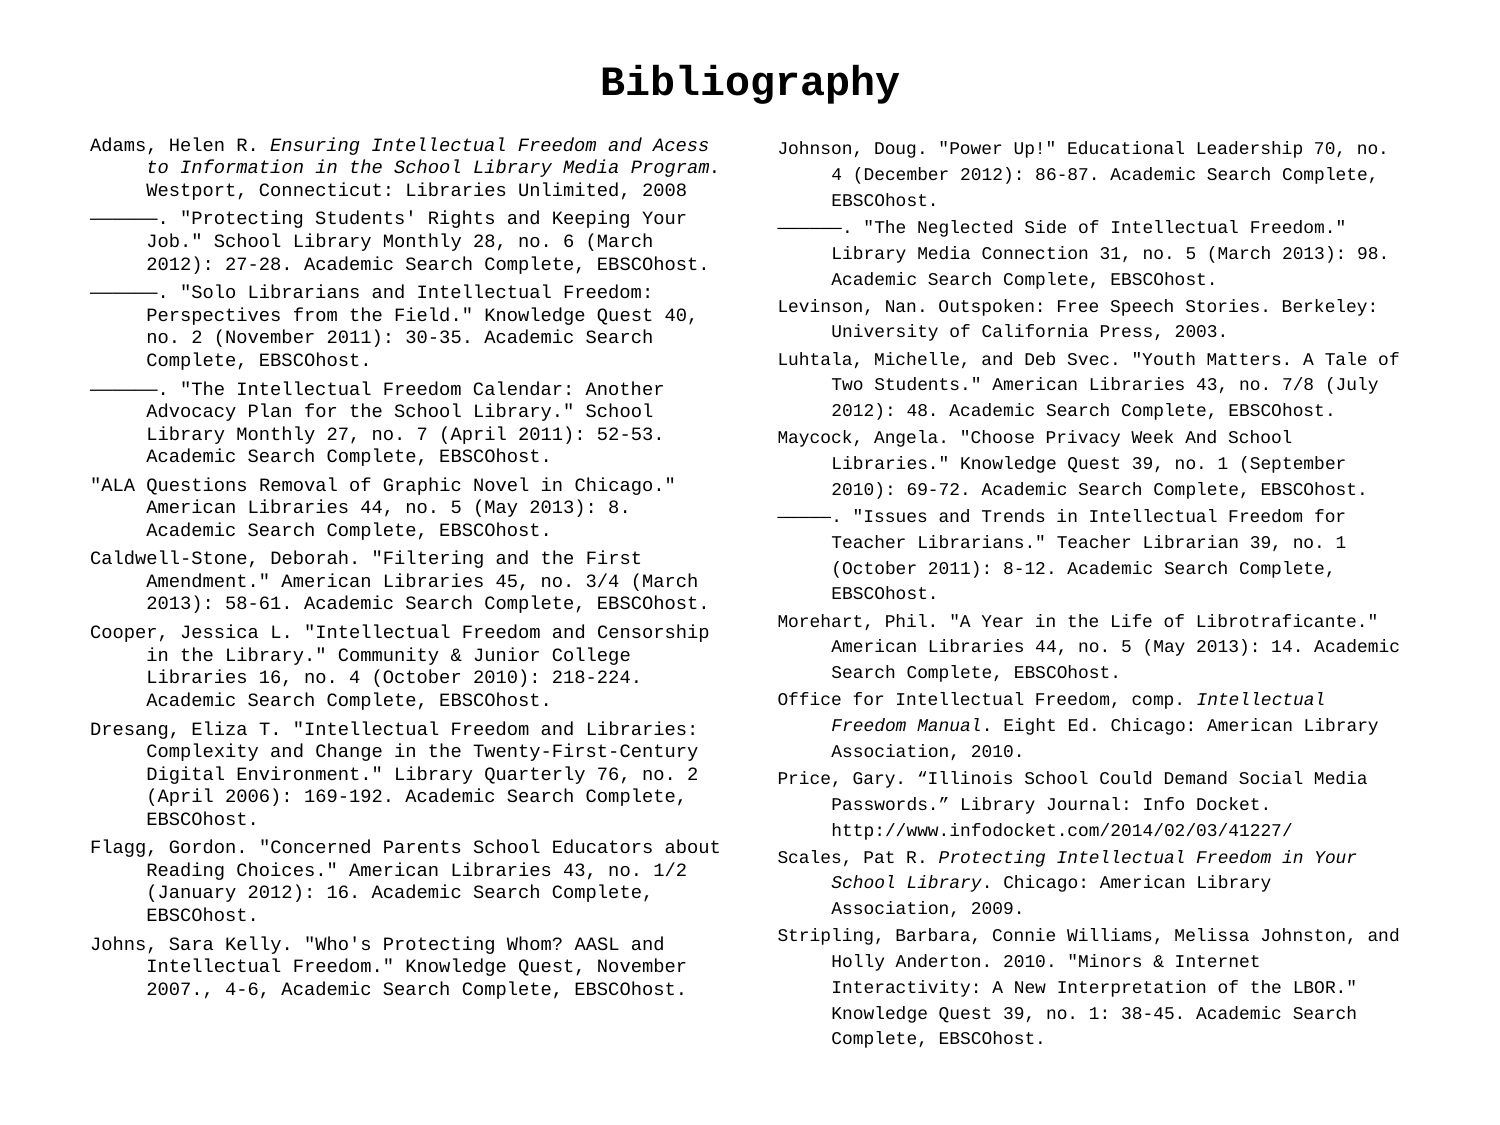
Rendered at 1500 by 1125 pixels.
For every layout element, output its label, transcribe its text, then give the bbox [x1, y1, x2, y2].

list Adams, Helen R. Ensuring Intellectual Freedom and Acess to Information in the School Library Media Program. Westport, Connecticut: Libraries Unlimited, 2008 ——————. "Protecting Students' Rights and Keeping Your Job." School Library Monthly 28, no. 6 (March 2012): 27-28. Academic Search Complete, EBSCOhost. ——————. "Solo Librarians and Intellectual Freedom: Perspectives from the Field." Knowledge Quest 40, no. 2 (November 2011): 30-35. Academic Search Complete, EBSCOhost. ——————. "The Intellectual Freedom Calendar: Another Advocacy Plan for the School Library." School Library Monthly 27, no. 7 (April 2011): 52-53. Academic Search Complete, EBSCOhost. "ALA Questions Removal of Graphic Novel in Chicago." American Libraries 44, no. 5 (May 2013): 8. Academic Search Complete, EBSCOhost. Caldwell-Stone, Deborah. "Filtering and the First Amendment." American Libraries 45, no. 3/4 (March 2013): 58-61. Academic Search Complete, EBSCOhost. Cooper, Jessica L. "Intellectual Freedom and Censorship in the Library." Community & Junior College Libraries 16, no. 4 (October 2010): 218-224. Academic Search Complete, EBSCOhost. Dresang, Eliza T. "Intellectual Freedom and Libraries: Complexity and Change in the Twenty-First-Century Digital Environment." Library Quarterly 76, no. 2 (April 2006): 169-192. Academic Search Complete, EBSCOhost. Flagg, Gordon. "Concerned Parents School Educators about Reading Choices." American Libraries 43, no. 1/2 (January 2012): 16. Academic Search Complete, EBSCOhost. Johns, Sara Kelly. "Who's Protecting Whom? AASL and Intellectual Freedom." Knowledge Quest, November 2007., 4-6, Academic Search Complete, EBSCOhost. [75, 125, 738, 1075]
title Bibliography [75, 45, 1425, 113]
list Johnson, Doug. "Power Up!" Educational Leadership 70, no. 4 (December 2012): 86-87. Academic Search Complete, EBSCOhost. ——————. "The Neglected Side of Intellectual Freedom." Library Media Connection 31, no. 5 (March 2013): 98. Academic Search Complete, EBSCOhost. Levinson, Nan. Outspoken: Free Speech Stories. Berkeley: University of California Press, 2003. Luhtala, Michelle, and Deb Svec. "Youth Matters. A Tale of Two Students." American Libraries 43, no. 7/8 (July 2012): 48. Academic Search Complete, EBSCOhost. Maycock, Angela. "Choose Privacy Week And School Libraries." Knowledge Quest 39, no. 1 (September 2010): 69-72. Academic Search Complete, EBSCOhost. —————. "Issues and Trends in Intellectual Freedom for Teacher Librarians." Teacher Librarian 39, no. 1 (October 2011): 8-12. Academic Search Complete, EBSCOhost. Morehart, Phil. "A Year in the Life of Librotraficante." American Libraries 44, no. 5 (May 2013): 14. Academic Search Complete, EBSCOhost. Office for Intellectual Freedom, comp. Intellectual Freedom Manual. Eight Ed. Chicago: American Library Association, 2010. Price, Gary. “Illinois School Could Demand Social Media Passwords.” Library Journal: Info Docket. http://www.infodocket.com/2014/02/03/41227/ Scales, Pat R. Protecting Intellectual Freedom in Your School Library. Chicago: American Library Association, 2009. Stripling, Barbara, Connie Williams, Melissa Johnston, and Holly Anderton. 2010. "Minors & Internet Interactivity: A New Interpretation of the LBOR." Knowledge Quest 39, no. 1: 38-45. Academic Search Complete, EBSCOhost. [762, 125, 1425, 1075]
